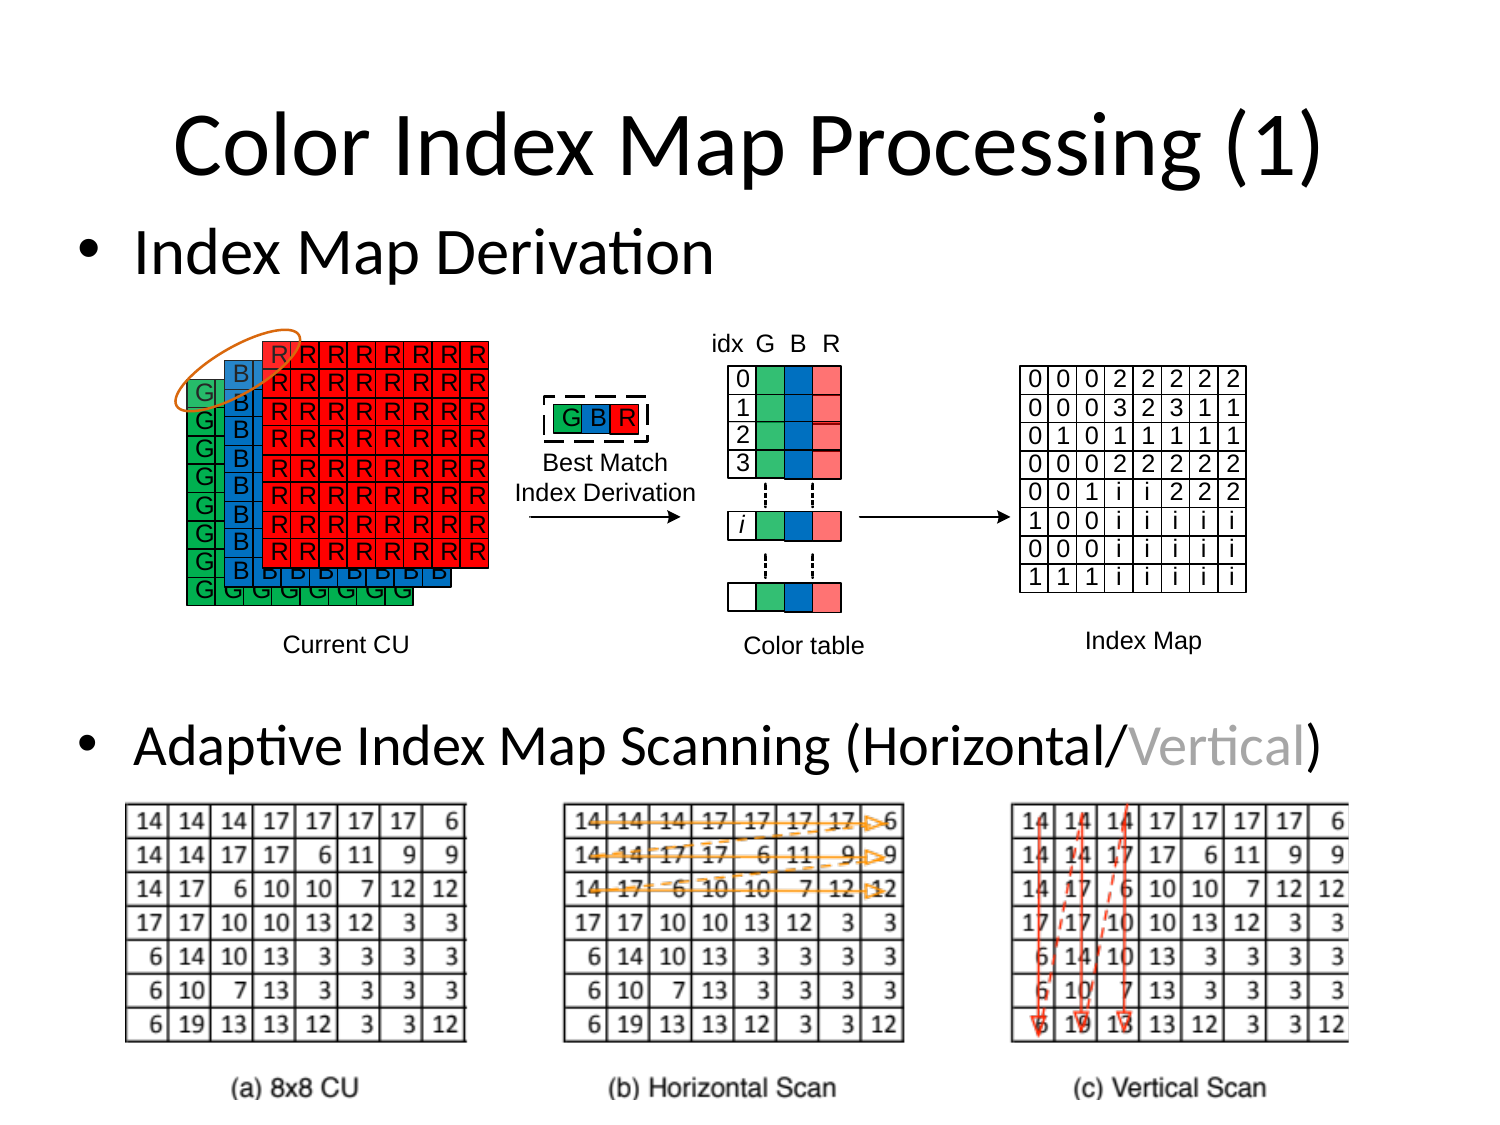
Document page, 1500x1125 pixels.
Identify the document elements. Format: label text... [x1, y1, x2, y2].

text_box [162, 312, 1251, 672]
picture [124, 799, 1349, 1101]
list Index Map Derivation [62, 200, 1413, 375]
title Color Index Map Processing (1) [75, 45, 1425, 233]
text_box Adaptive Index Map Scanning (Horizontal/Vertical) [62, 699, 1413, 875]
